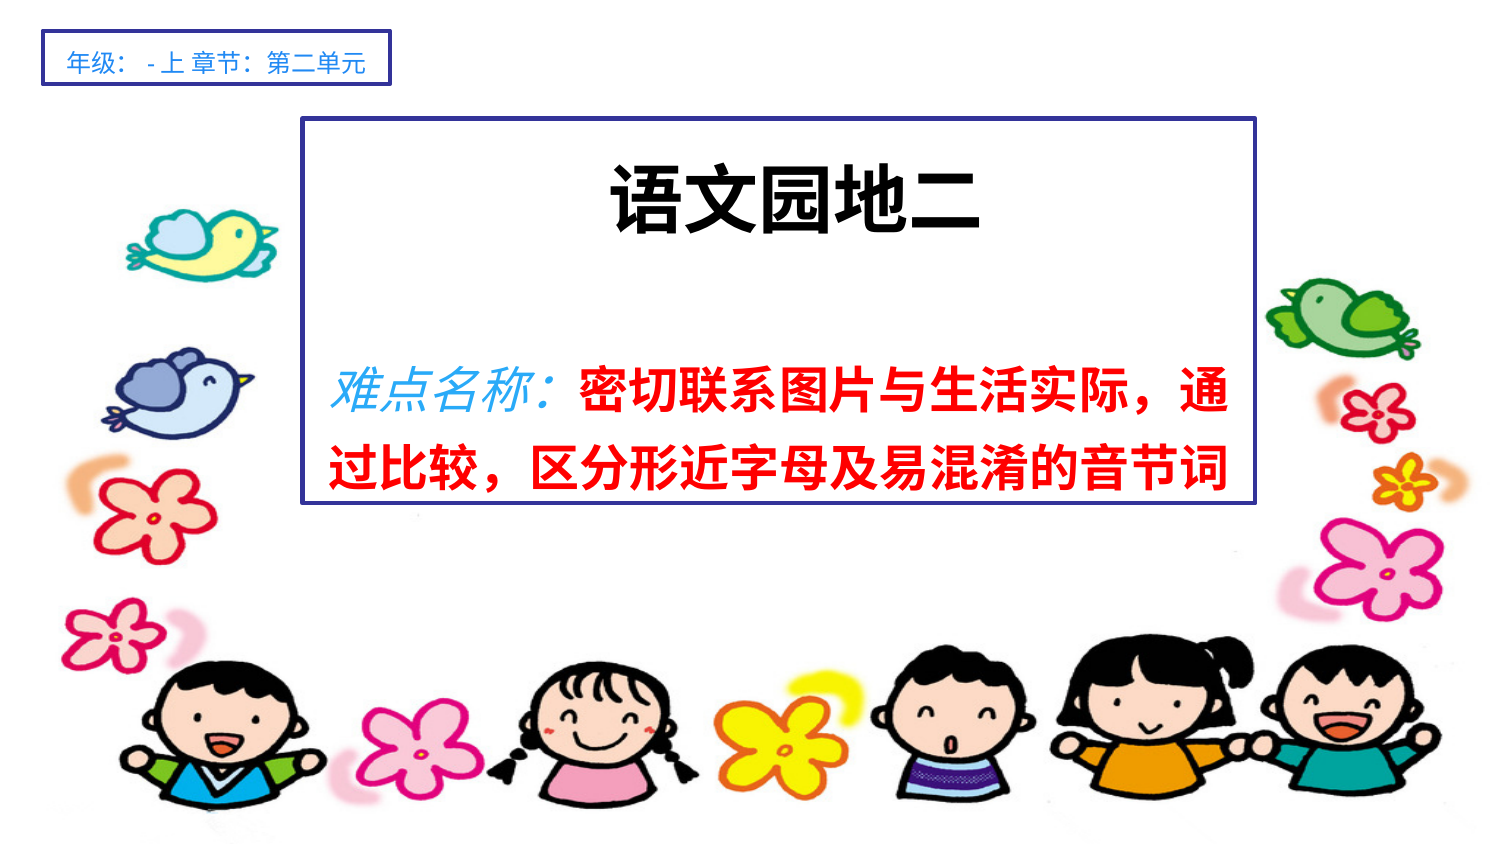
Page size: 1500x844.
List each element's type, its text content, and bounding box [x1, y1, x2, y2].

text_box 年级：-上 章节：第二单元 [41, 29, 392, 86]
text_box 语文园地二 难点名称：密切联系图片与生活实际，通过比较，区分形近字母及易混淆的音节词 [300, 116, 1257, 505]
picture [0, 0, 1500, 844]
